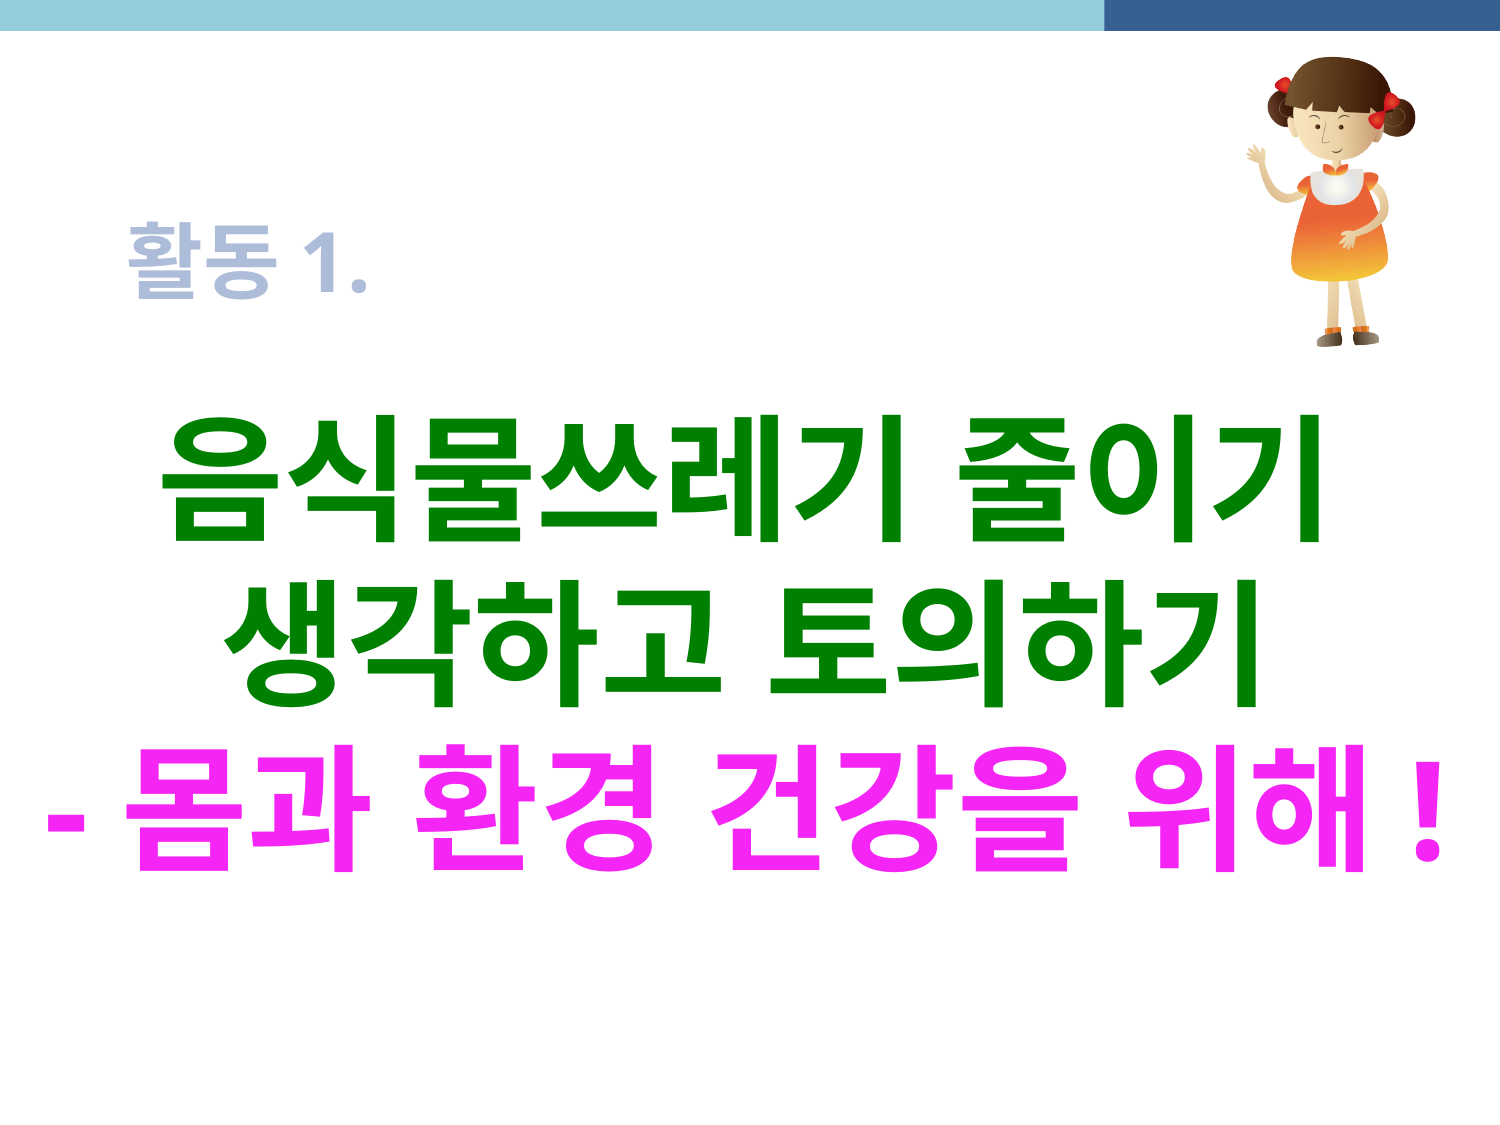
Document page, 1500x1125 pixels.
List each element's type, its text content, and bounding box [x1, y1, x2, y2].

text_box 활동1. [112, 201, 491, 317]
text_box 음식물쓰레기 줄이기 생각하고 토의하기 -몸과 환경 건강을 위해! [0, 385, 1495, 895]
text_box [0, 0, 1102, 33]
text_box [1102, 0, 1500, 33]
picture [1245, 54, 1416, 347]
